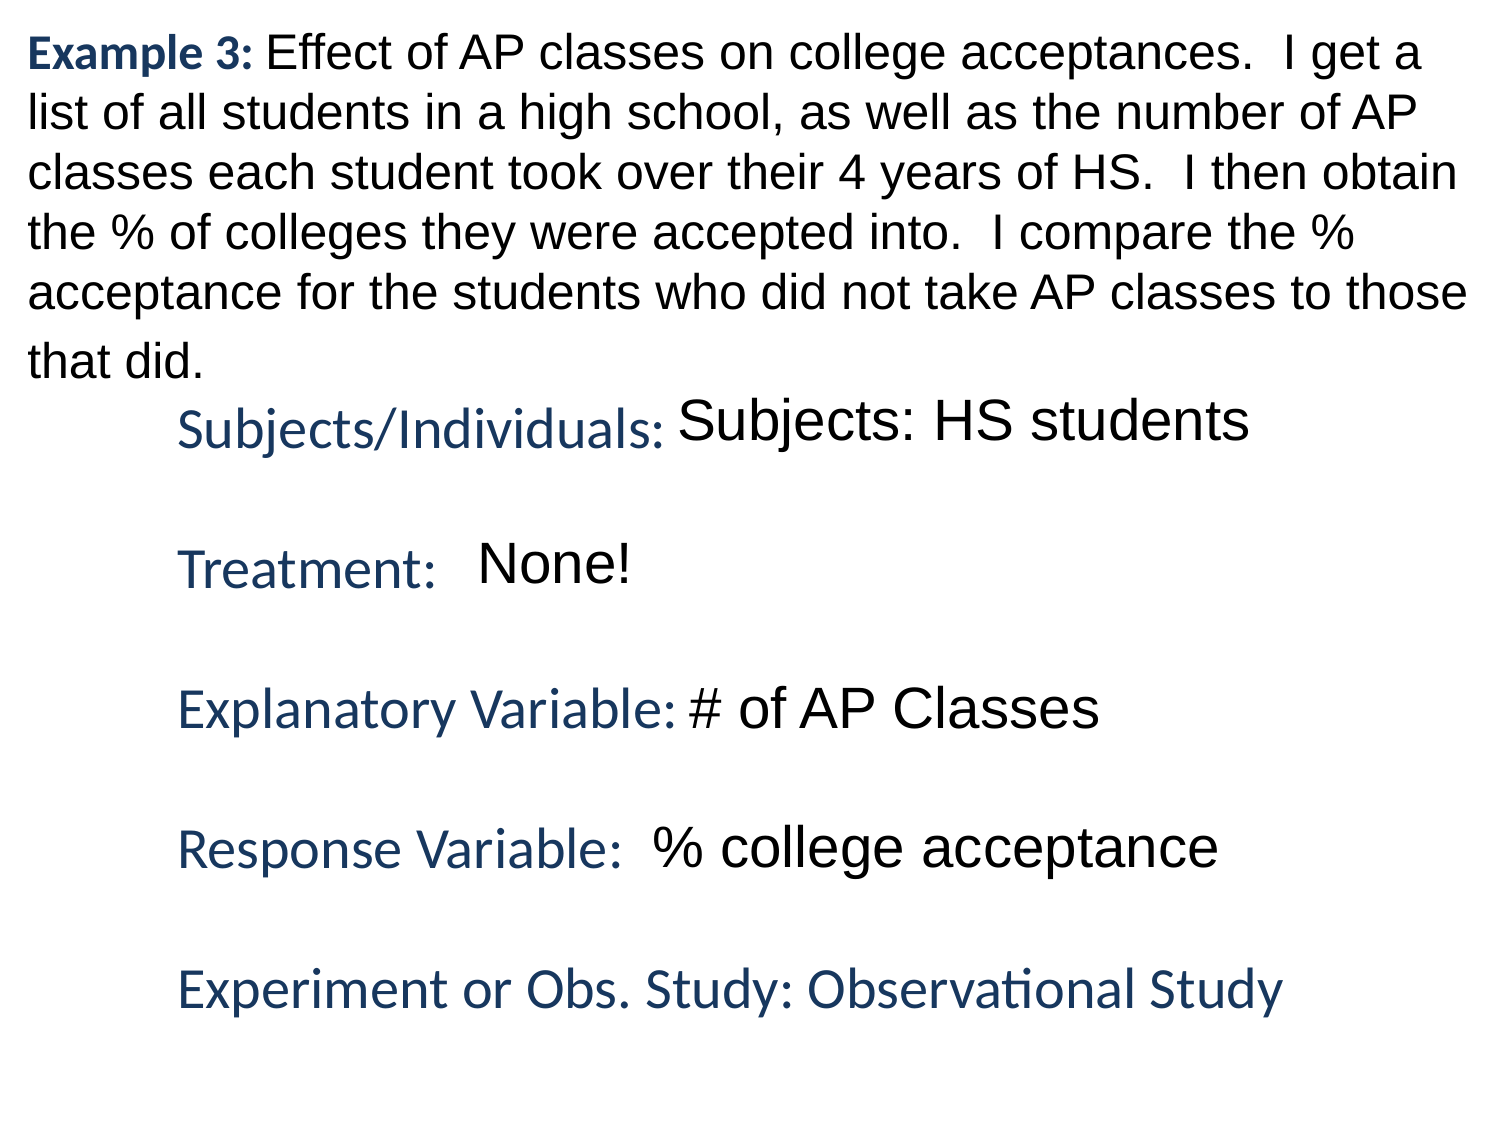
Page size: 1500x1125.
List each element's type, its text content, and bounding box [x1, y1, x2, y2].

text_box Subjects: HS students [662, 375, 1400, 460]
text_box None! [462, 517, 1200, 603]
text_box % college acceptance [637, 801, 1375, 887]
text_box # of AP Classes [674, 662, 1413, 748]
text_box Example 3: Effect of AP classes on college acceptances. I get a list of all students in a high school, as well as the number of AP classes each student took over their 4 years of HS. I then obtain the % of colleges they were accepted into. I compare the % acceptance for the students who did not take AP classes to those that did. Subjects/Individuals: Treatment: Explanatory Variable: Response Variable: Experiment or Obs. Study: Observational Study [12, 12, 1500, 1098]
